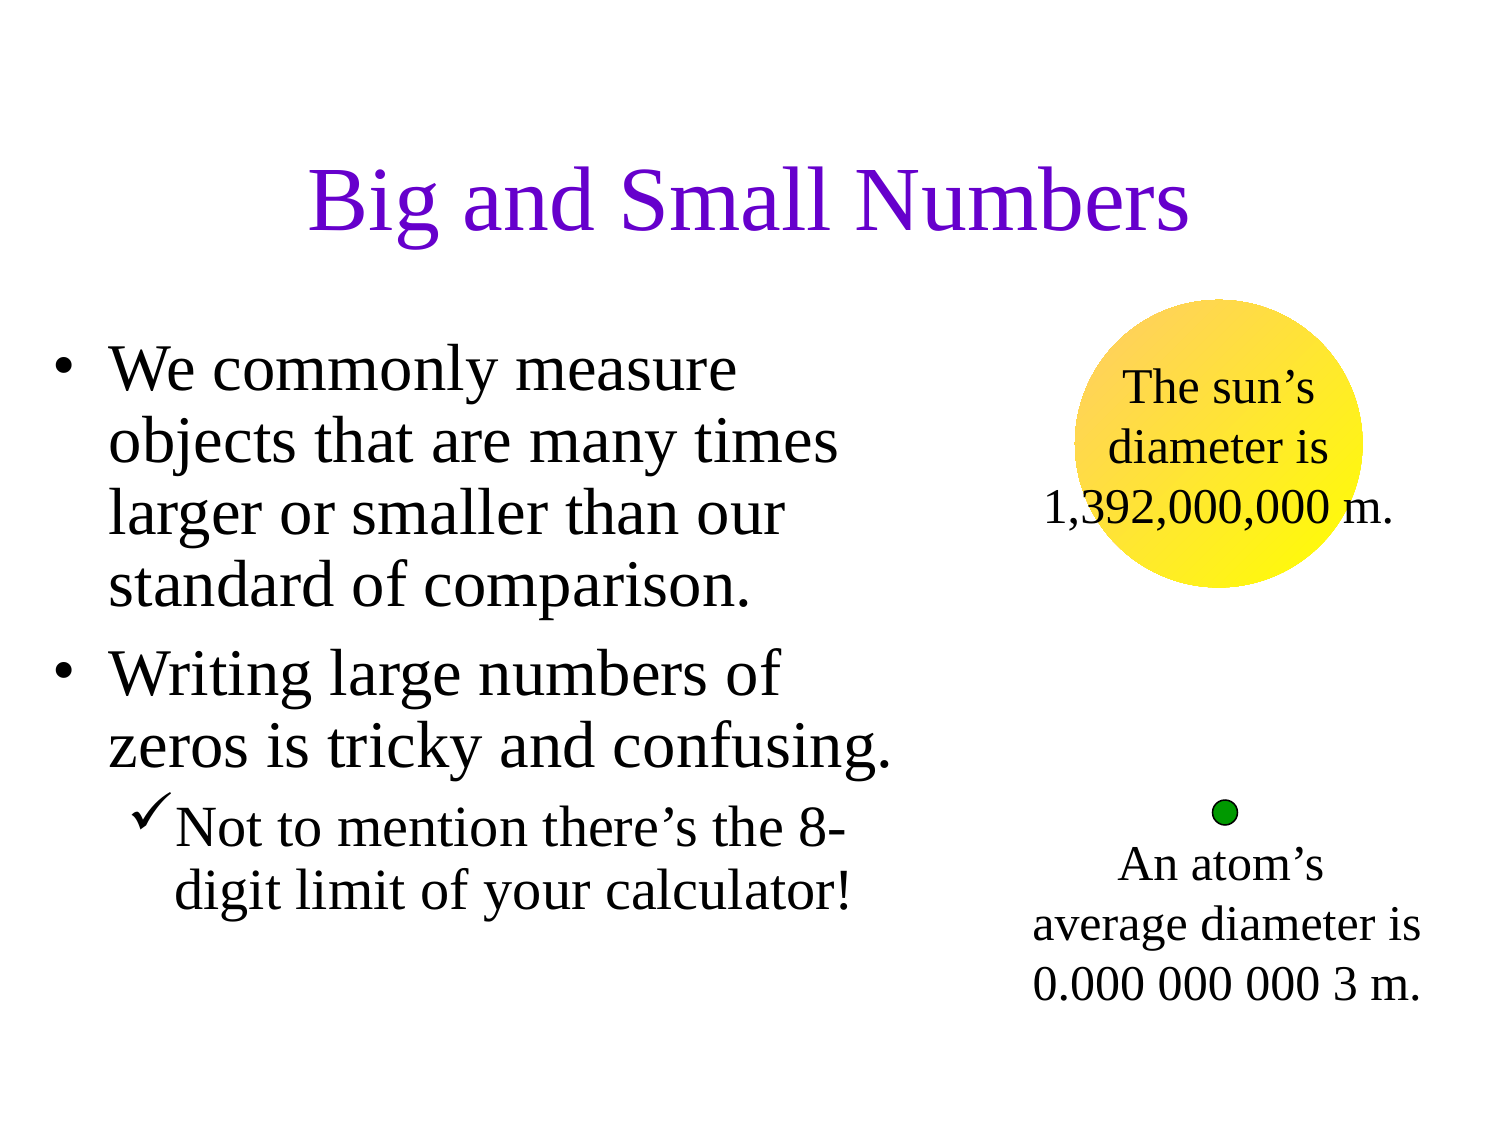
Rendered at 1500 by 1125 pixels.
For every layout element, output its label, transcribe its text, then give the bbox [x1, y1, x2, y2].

text_box The sun’s diameter is 1,392,000,000 m. [1074, 299, 1363, 588]
text_box We commonly measure objects that are many times larger or smaller than our standard of comparison. Writing large numbers of zeros is tricky and confusing. Not to mention there’s the 8-digit limit of your calculator! [37, 324, 945, 1000]
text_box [1017, 799, 1438, 1019]
text_box Big and Small Numbers [112, 99, 1388, 288]
